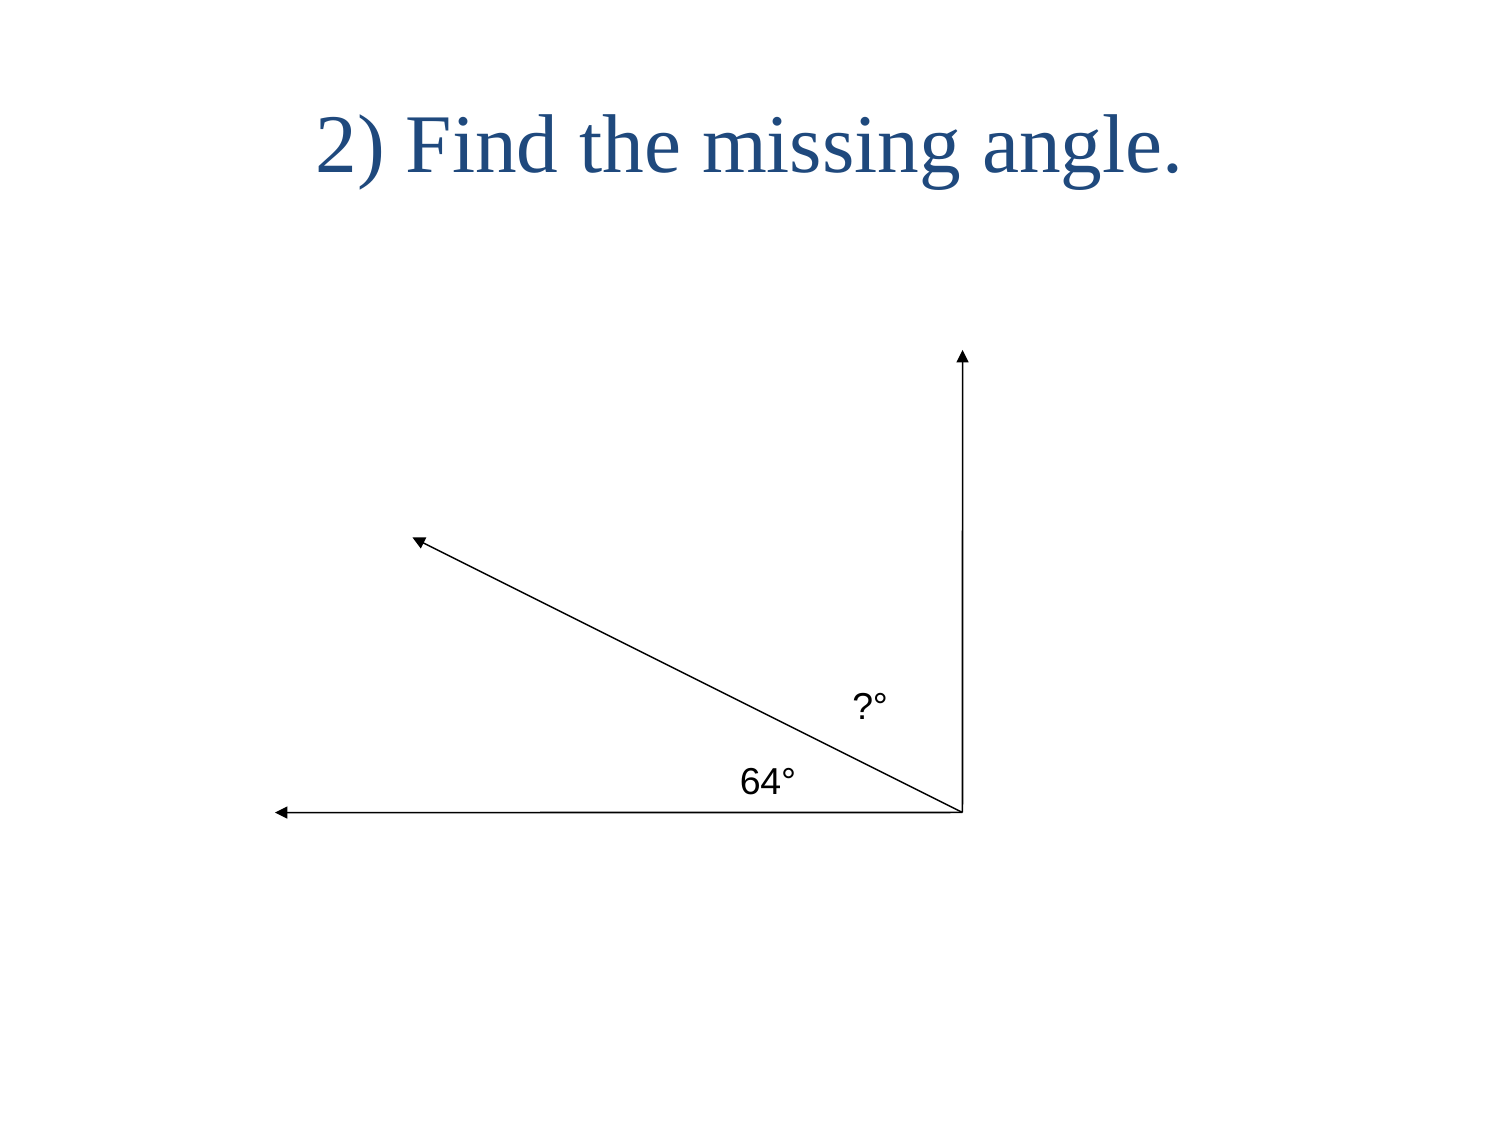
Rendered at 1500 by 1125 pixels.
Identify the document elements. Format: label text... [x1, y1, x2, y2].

text_box ?° [837, 674, 950, 735]
text_box [956, 349, 969, 812]
text_box [412, 537, 836, 749]
text_box 64° [724, 749, 888, 810]
text_box 2) Find the missing angle. [74, 45, 1425, 233]
text_box [274, 806, 961, 819]
